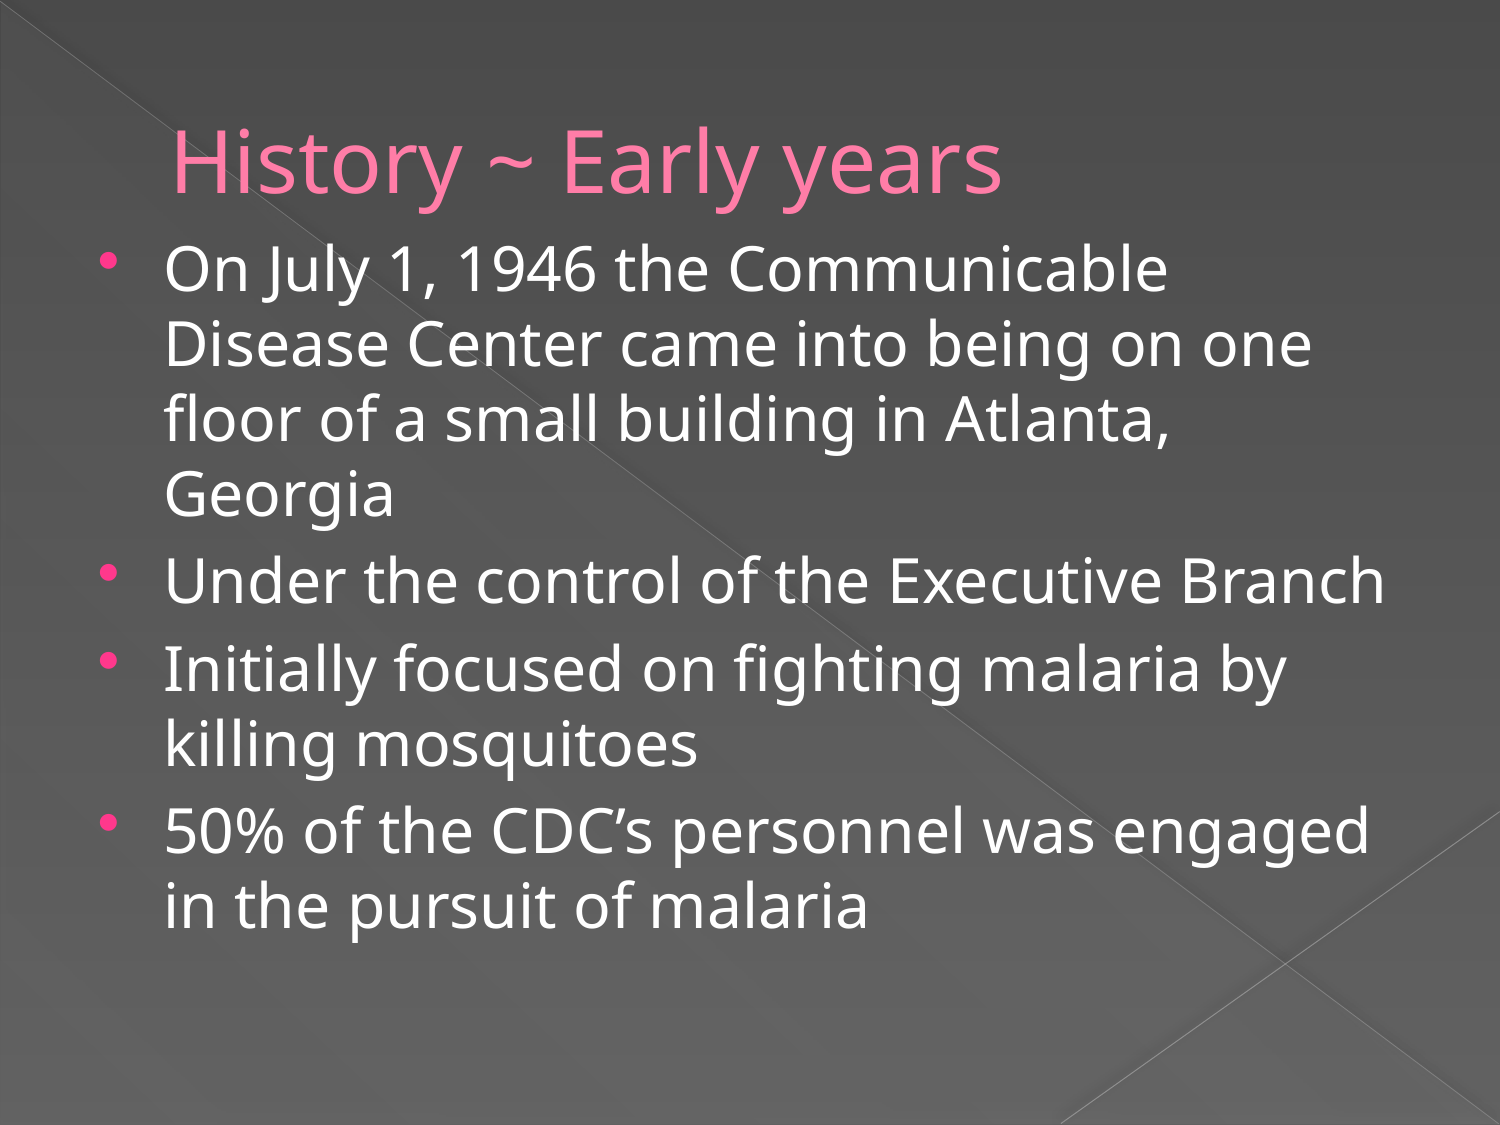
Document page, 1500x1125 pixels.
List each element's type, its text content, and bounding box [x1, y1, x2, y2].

title History ~ Early years [75, 43, 1425, 221]
list On July 1, 1946 the Communicable Disease Center came into being on one floor of a small building in Atlanta, Georgia Under the control of the Executive Branch Initially focused on fighting malaria by killing mosquitoes 50% of the CDC’s personnel was engaged in the pursuit of malaria [75, 221, 1425, 1059]
